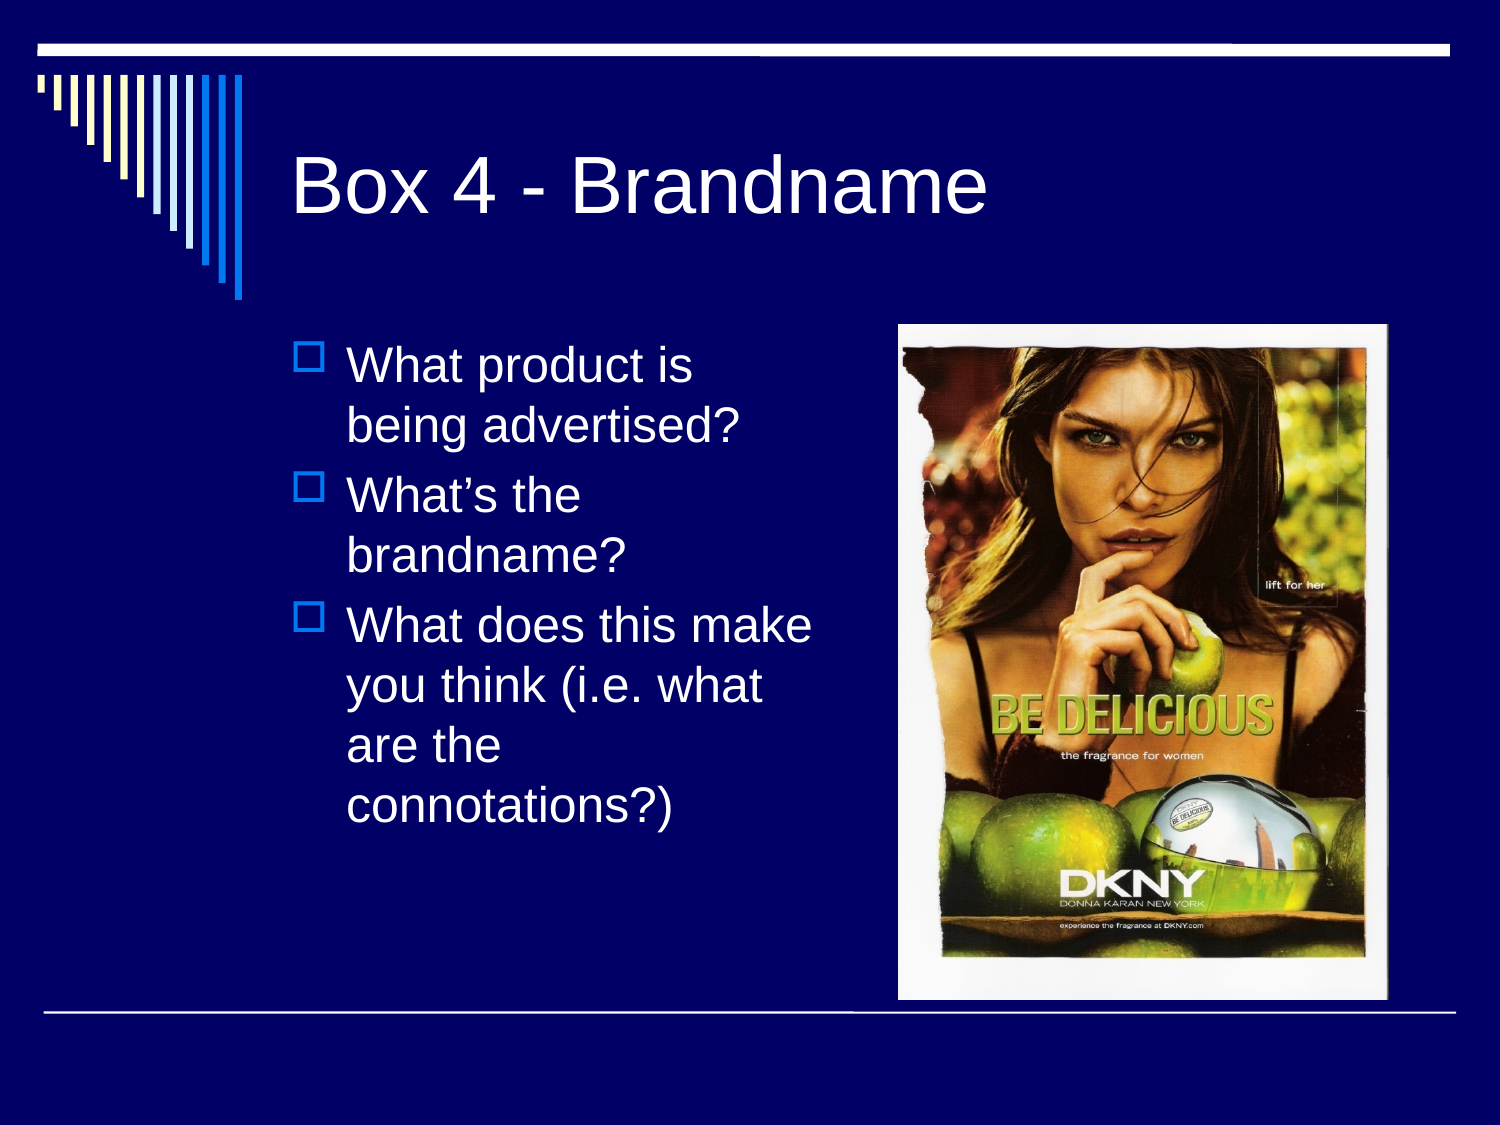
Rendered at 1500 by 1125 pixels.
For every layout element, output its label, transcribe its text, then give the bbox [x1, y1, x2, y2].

title Box 4 - Brandname [274, 74, 1426, 288]
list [897, 324, 1390, 1001]
list What product is being advertised? What’s the brandname? What does this make you think (i.e. what are the connotations?) [274, 324, 838, 1001]
